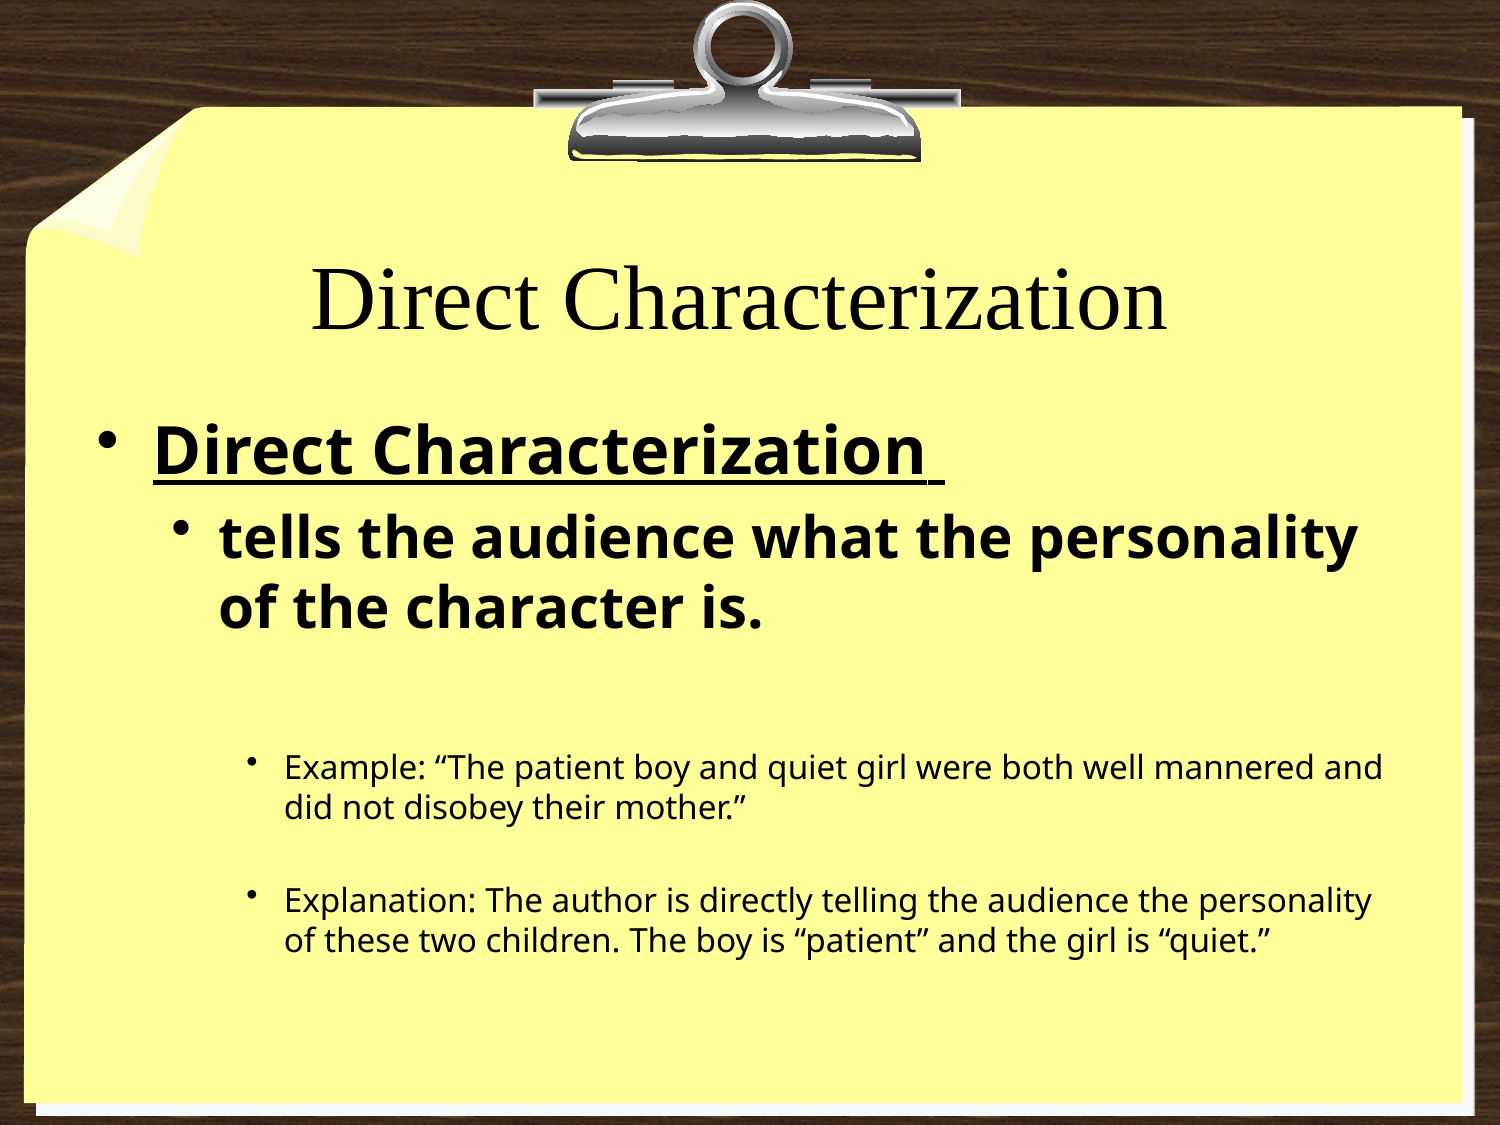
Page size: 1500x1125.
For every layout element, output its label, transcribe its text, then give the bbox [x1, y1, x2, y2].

picture [710, 15, 775, 78]
picture [0, 0, 1500, 1125]
title Direct Characterization [77, 199, 1403, 388]
list Direct Characterization tells the audience what the personality of the character is. Example: “The patient boy and quiet girl were both well mannered and did not disobey their mother.” Explanation: The author is directly telling the audience the personality of these two children. The boy is “patient” and the girl is “quiet.” [80, 400, 1405, 1063]
